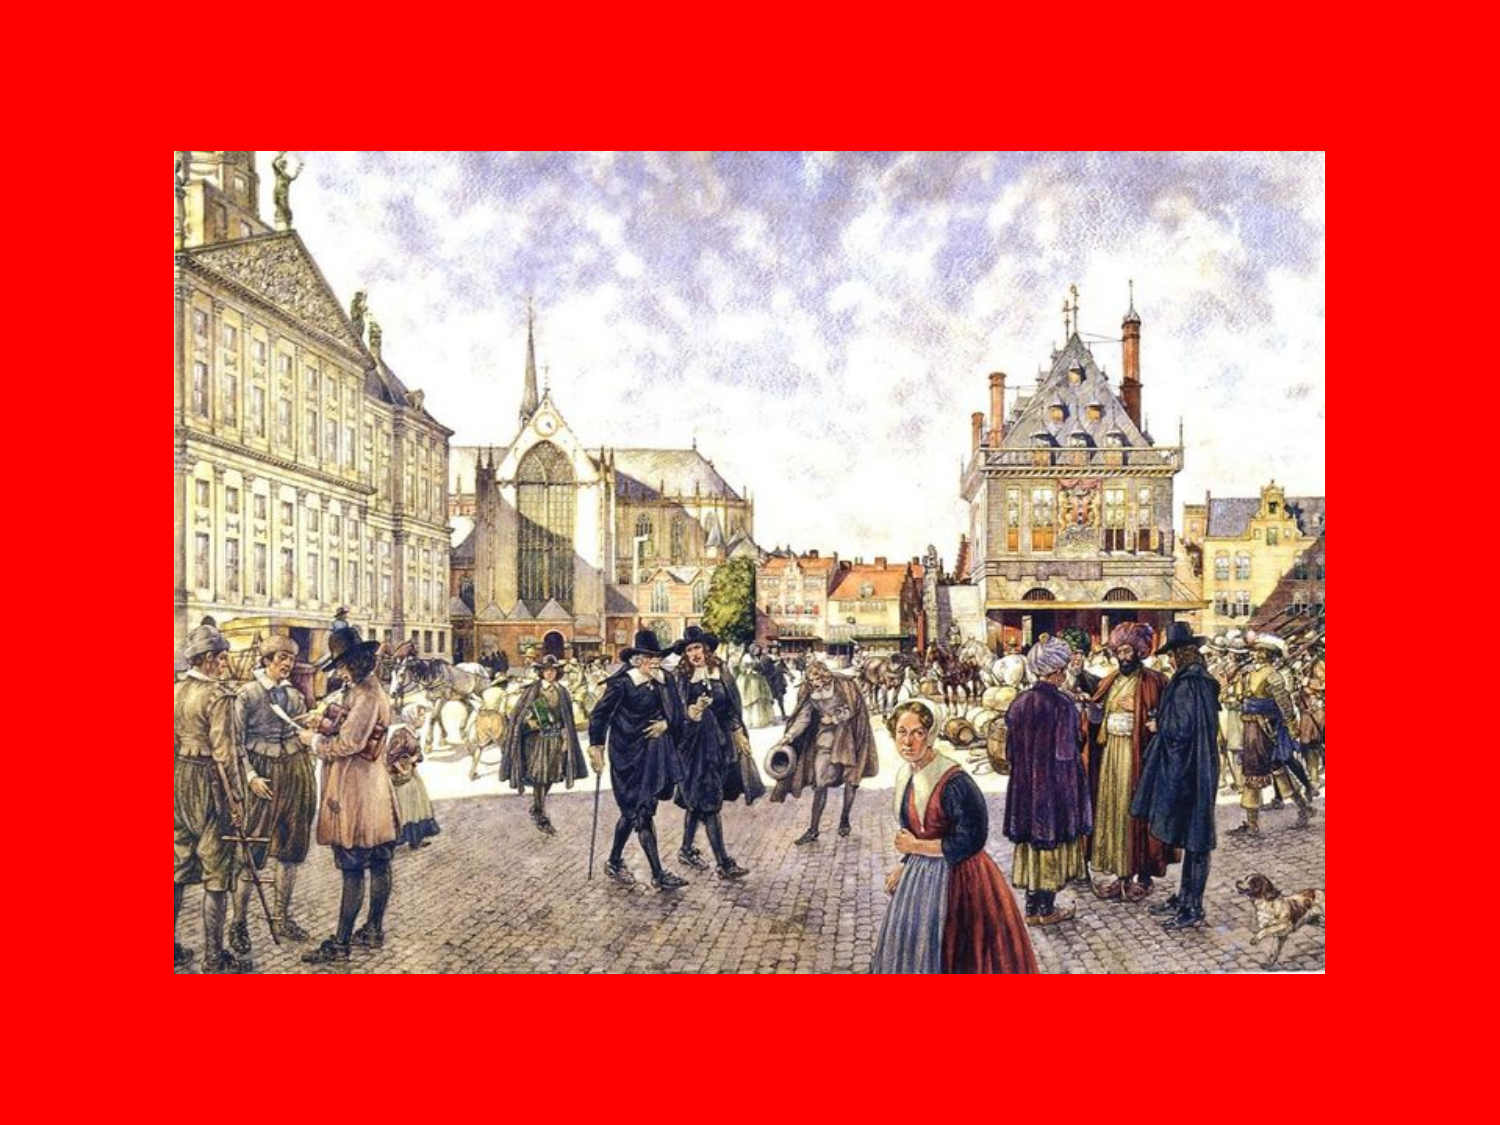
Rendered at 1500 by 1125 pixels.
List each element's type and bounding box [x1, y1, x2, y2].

picture [174, 151, 1326, 974]
